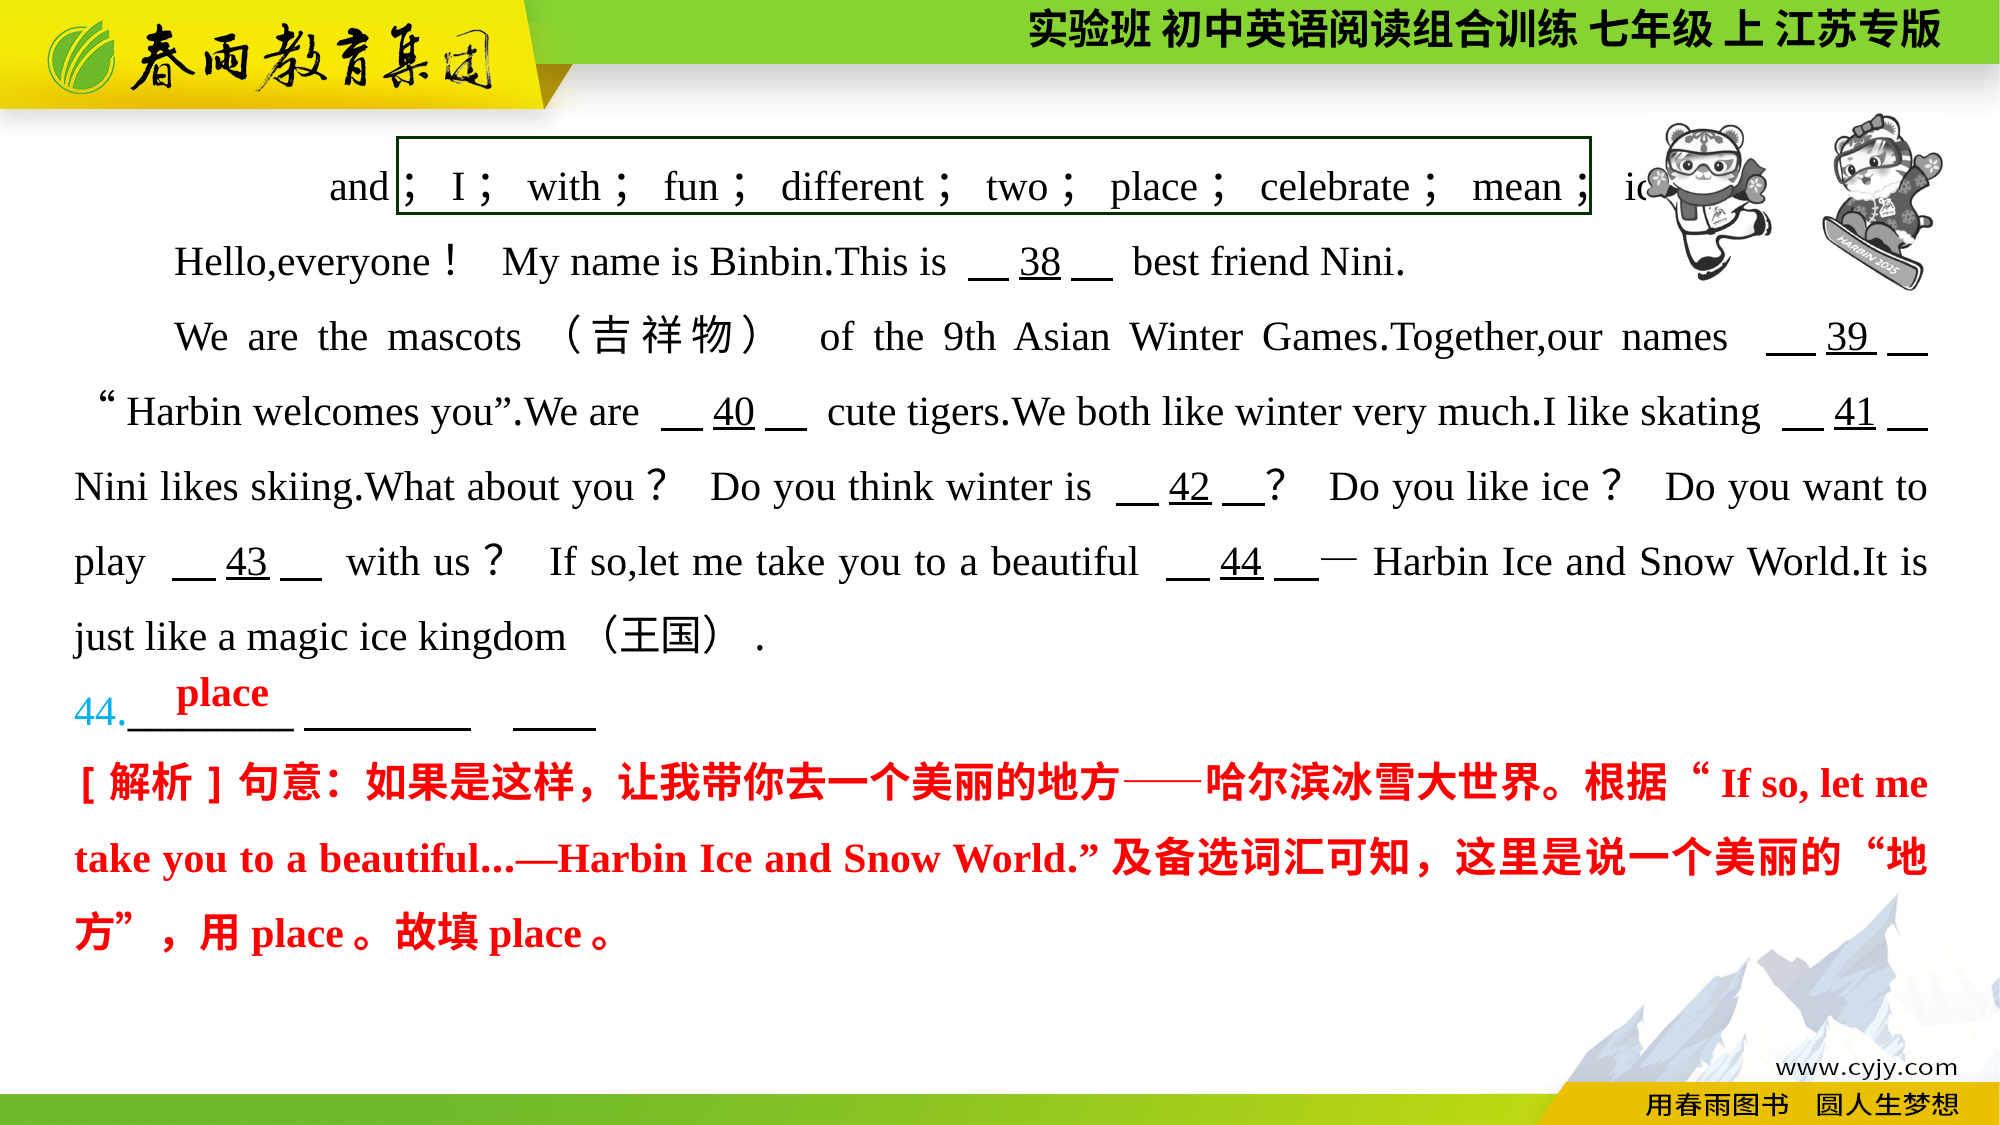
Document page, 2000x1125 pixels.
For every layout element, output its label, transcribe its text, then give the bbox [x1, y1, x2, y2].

list and；I；with；fun；different；two；place；celebrate；mean；ice Hello,everyone！ My name is Binbin.This is 38 best friend Nini. We are the mascots（吉祥物） of the 9th Asian Winter Games.Together,our names 39 “Harbin welcomes you”.We are 40 cute tigers.We both like winter very much.I like skating 41 Nini likes skiing.What about you？ Do you think winter is 42 ？ Do you like ice？ Do you want to play 43 with us？ If so,let me take you to a beautiful 44 —Harbin Ice and Snow World.It is just like a magic ice kingdom（王国）. 44._________ [59, 125, 1944, 723]
text_box [解析]句意：如果是这样，让我带你去一个美丽的地方——哈尔滨冰雪大世界。根据“If so, let me take you to a beautiful...—Harbin Ice and Snow World.”及备选词汇可知，这里是说一个美丽的“地方”，用place。故填place。 [59, 723, 1944, 964]
text_box place [161, 657, 285, 723]
text_box [397, 137, 1591, 214]
picture [0, 0, 2000, 1125]
